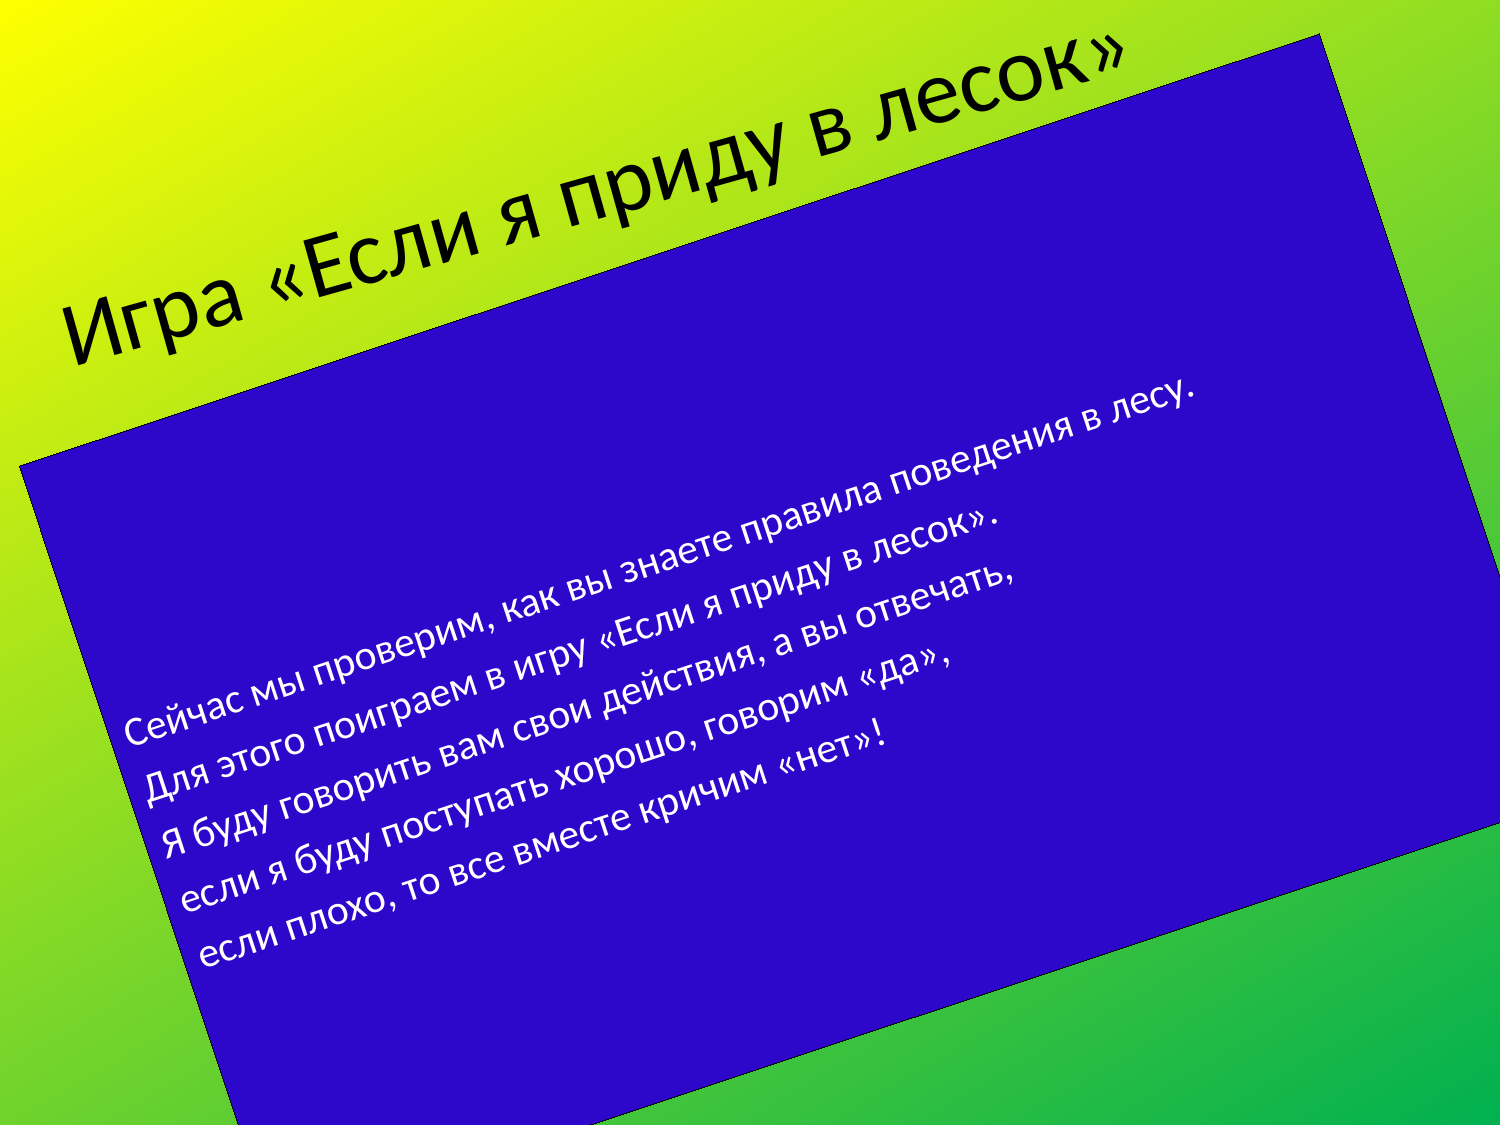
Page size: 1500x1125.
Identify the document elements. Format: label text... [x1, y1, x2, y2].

title Игра «Если я приду в лесок» [20, 0, 1160, 428]
list Сейчас мы проверим, как вы знаете правила поведения в лесу. Для этого поиграем в игру «Если я приду в лесок». Я буду говорить вам свои действия, а вы отвечать, если я буду поступать хорошо, говорим «да», если плохо, то все вместе кричим «нет»! [19, 33, 1500, 1125]
